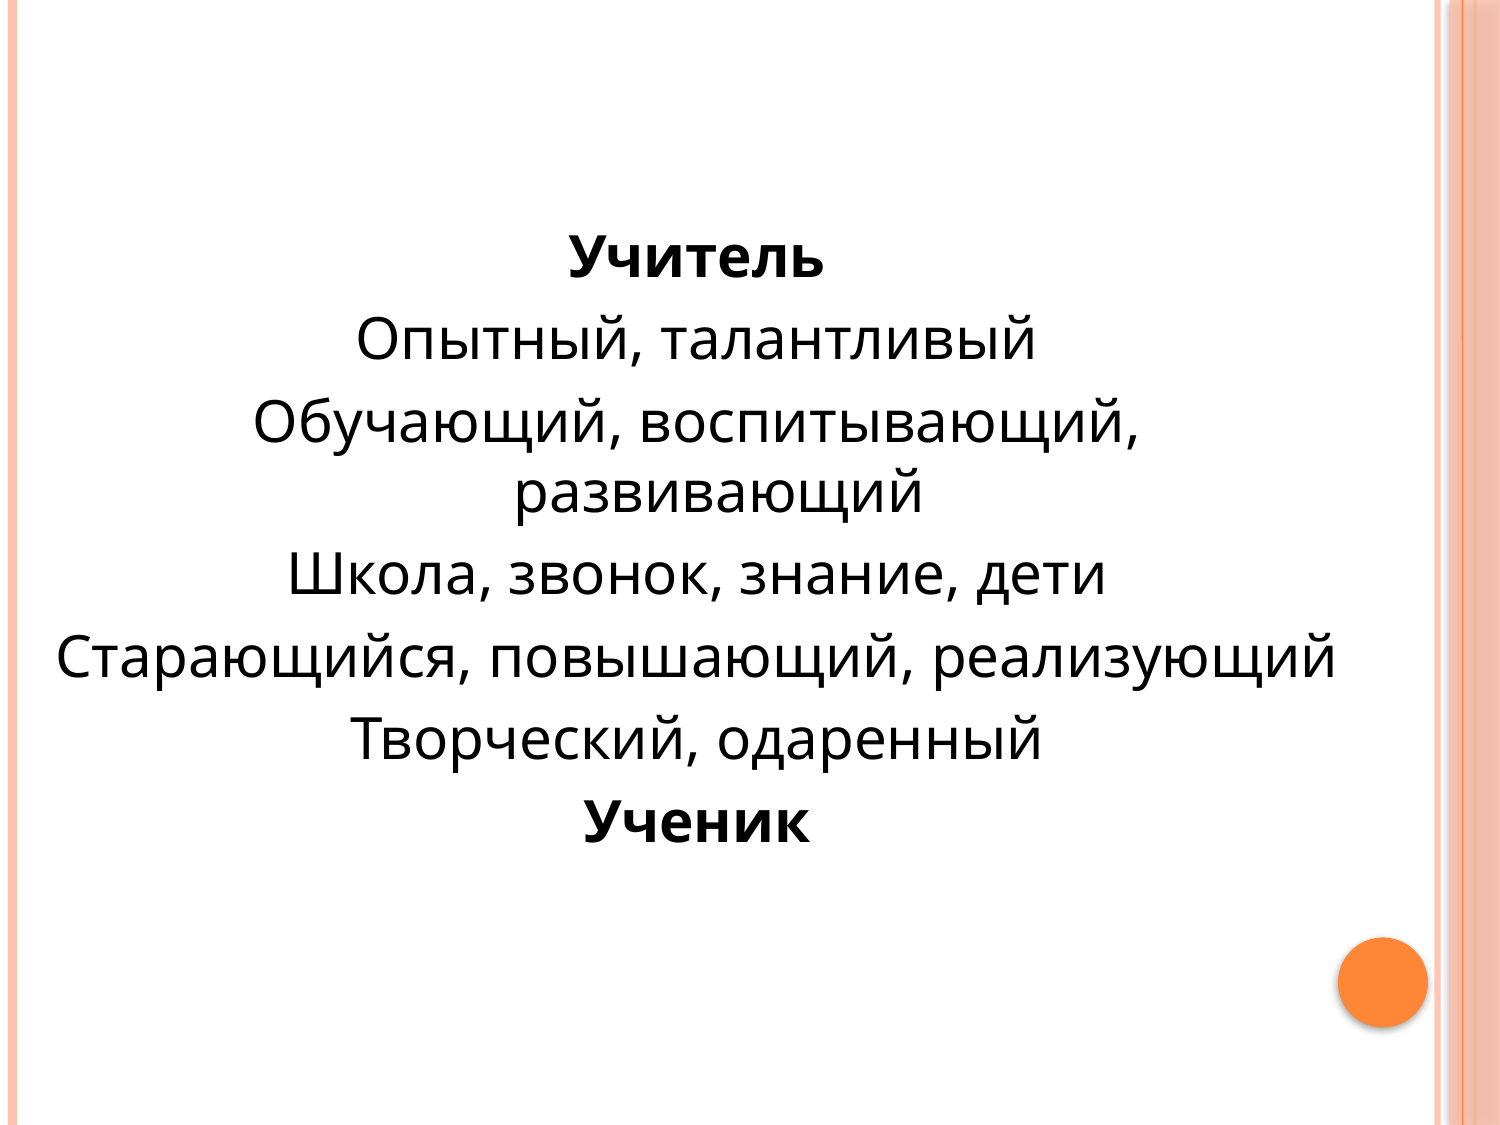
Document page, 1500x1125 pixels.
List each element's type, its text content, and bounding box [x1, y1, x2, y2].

list Учитель Опытный, талантливый Обучающий, воспитывающий, развивающий Школа, звонок, знание, дети Старающийся, повышающий, реализующий Творческий, одаренный Ученик [29, 128, 1365, 929]
